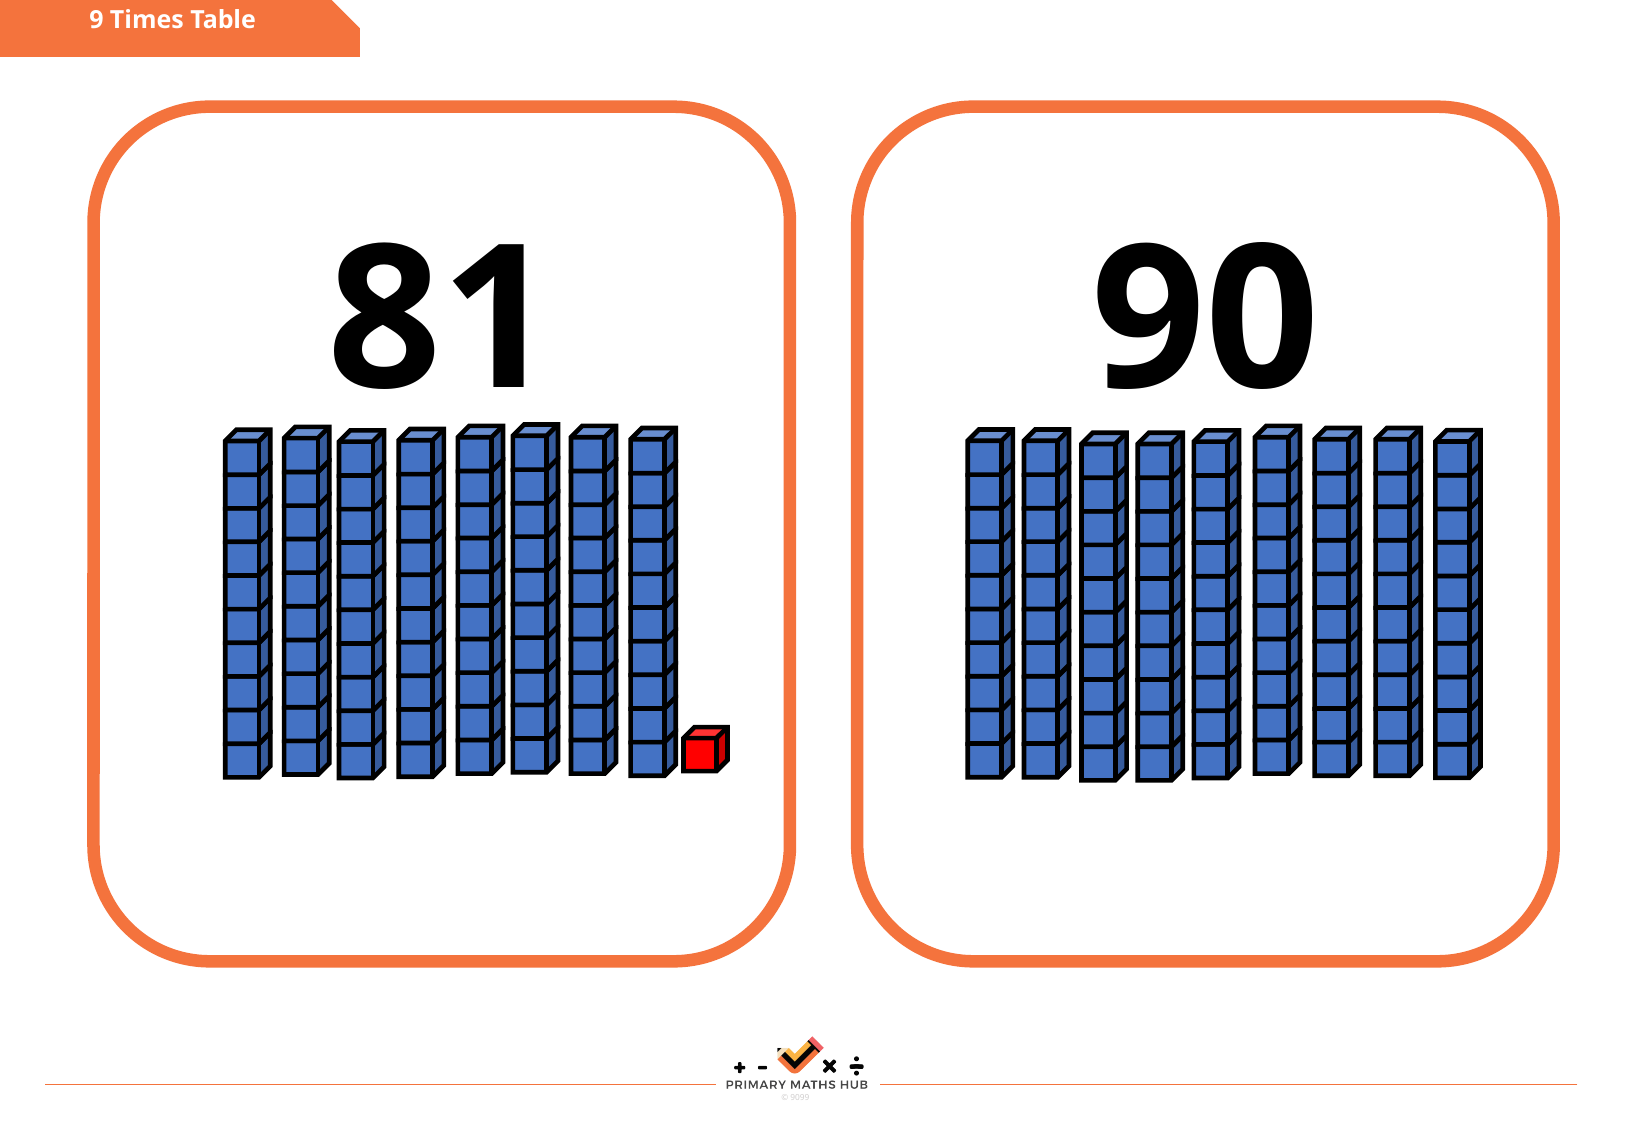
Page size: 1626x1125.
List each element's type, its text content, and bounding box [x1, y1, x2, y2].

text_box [1137, 432, 1183, 781]
text_box [100, 105, 783, 179]
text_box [398, 428, 444, 777]
text_box [682, 726, 729, 773]
text_box 81 [93, 179, 790, 435]
text_box [856, 209, 1555, 963]
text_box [339, 430, 385, 779]
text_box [1435, 430, 1481, 778]
text_box [864, 105, 1547, 179]
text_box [512, 424, 558, 773]
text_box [570, 425, 617, 774]
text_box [1254, 425, 1301, 774]
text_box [967, 429, 1013, 778]
text_box © 9099 [720, 1084, 870, 1110]
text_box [284, 426, 330, 775]
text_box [1193, 430, 1240, 779]
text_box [1375, 427, 1421, 776]
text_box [457, 425, 504, 774]
text_box [92, 207, 792, 963]
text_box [630, 427, 676, 776]
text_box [1023, 429, 1070, 778]
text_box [225, 429, 271, 778]
text_box 9 Times Table [0, 0, 361, 58]
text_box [1081, 432, 1127, 781]
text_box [1314, 427, 1360, 776]
picture [722, 1034, 872, 1094]
text_box 90 [857, 179, 1554, 435]
